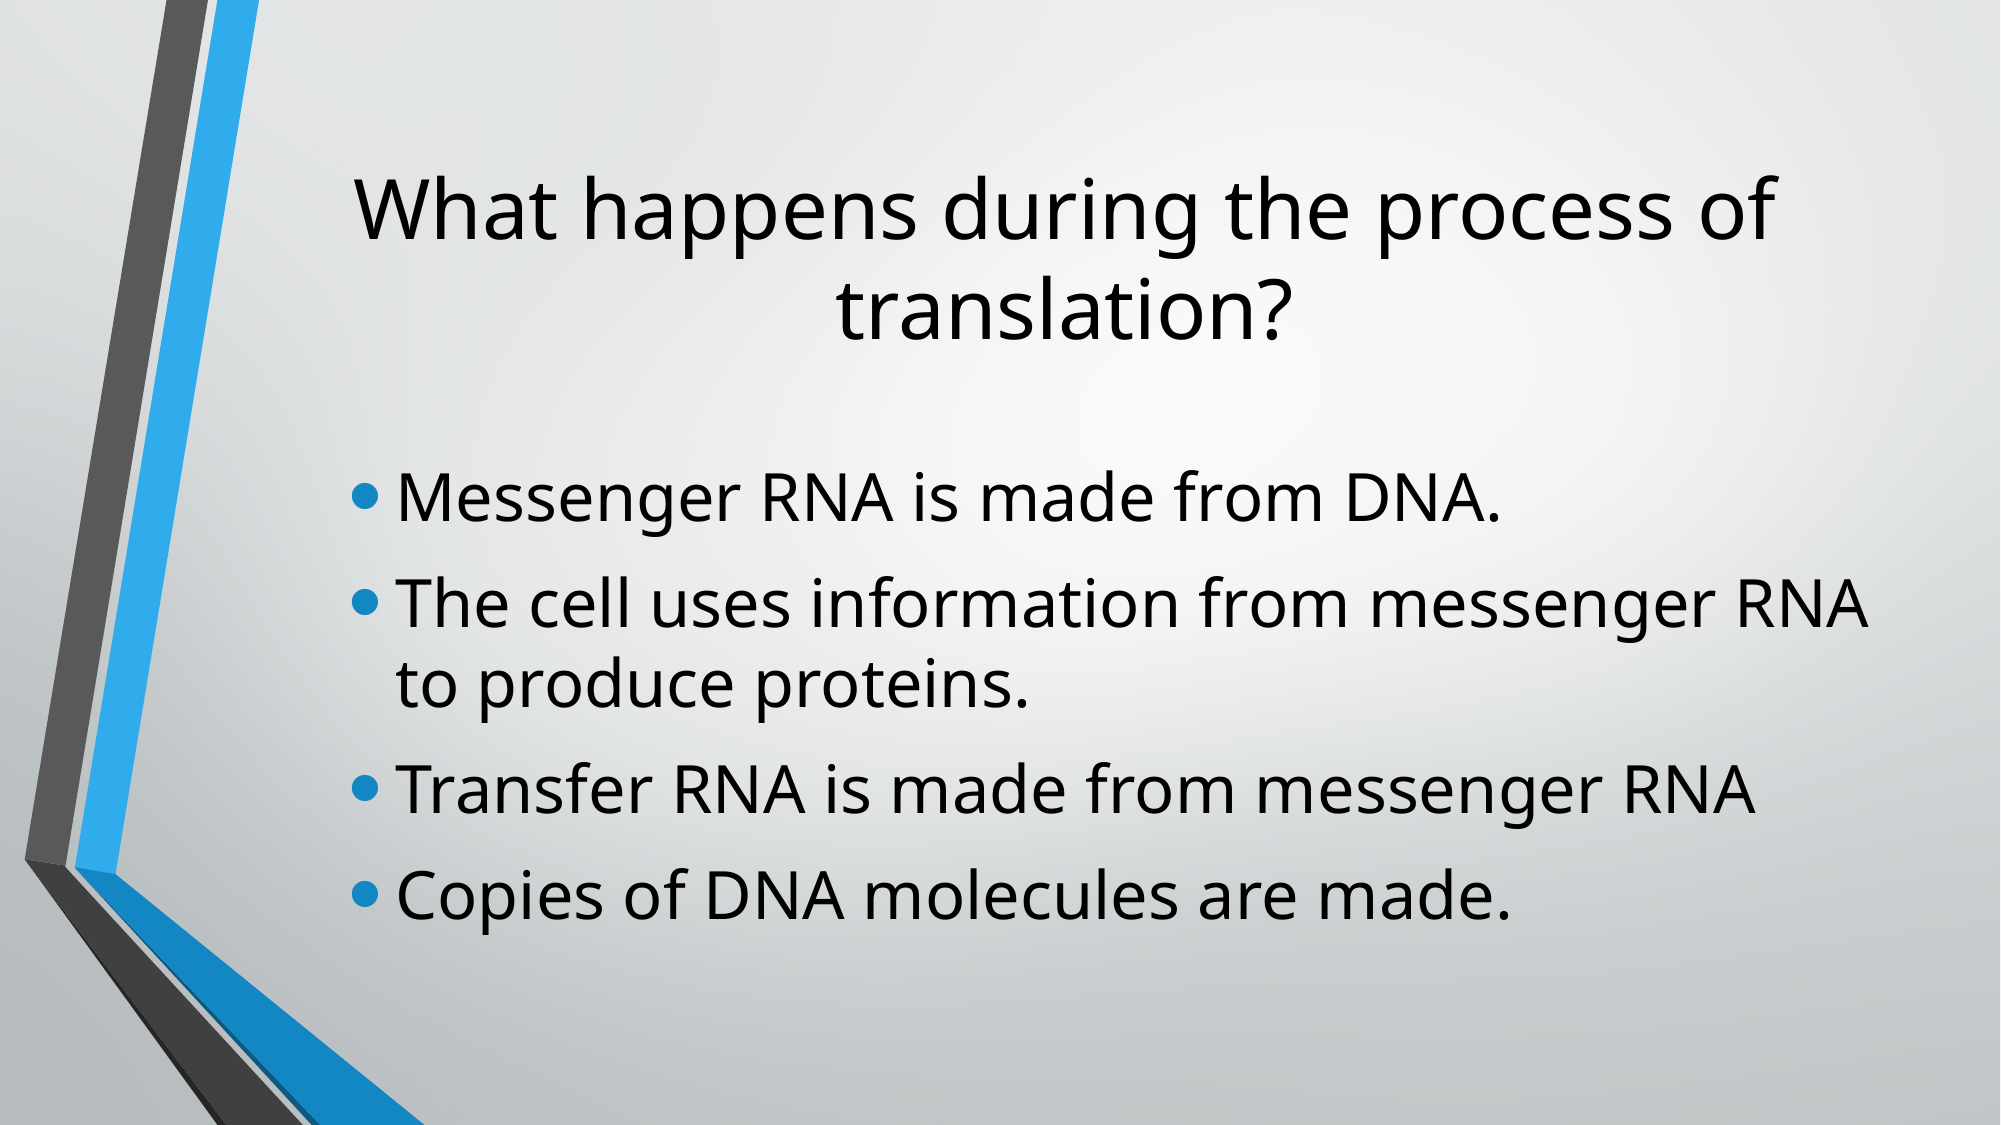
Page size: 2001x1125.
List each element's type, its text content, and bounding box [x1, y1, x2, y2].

title What happens during the process of translation? [243, 112, 1887, 400]
list Messenger RNA is made from DNA. The cell uses information from messenger RNA to produce proteins. Transfer RNA is made from messenger RNA Copies of DNA molecules are made. [333, 437, 1887, 950]
